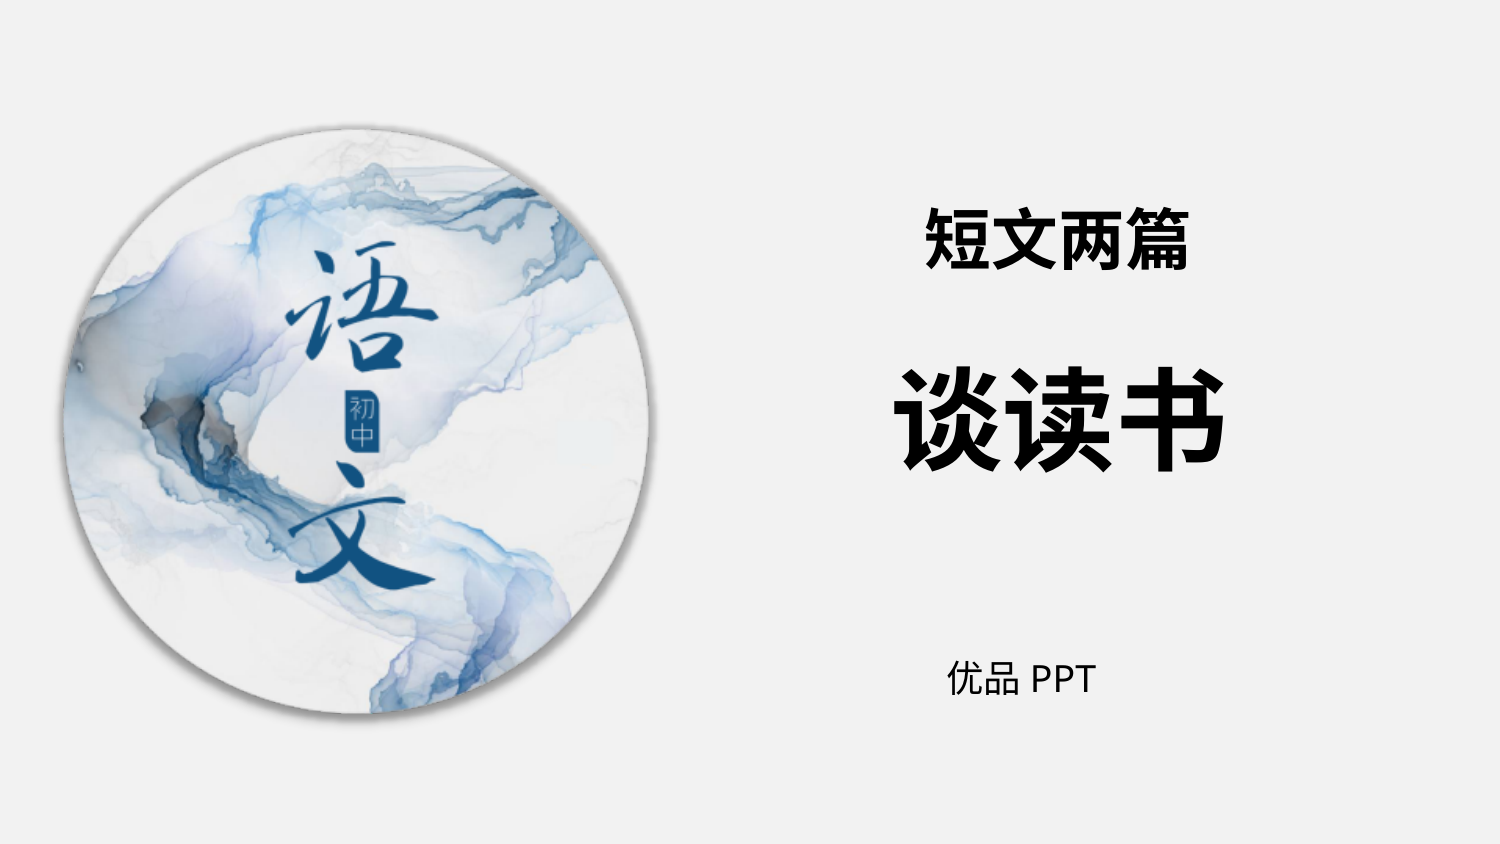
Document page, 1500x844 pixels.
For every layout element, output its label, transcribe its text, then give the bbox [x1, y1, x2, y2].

text_box 谈读书 [706, 344, 1411, 491]
picture [53, 119, 672, 723]
text_box 优品PPT [931, 643, 1224, 708]
text_box 短文两篇 [917, 190, 1200, 286]
